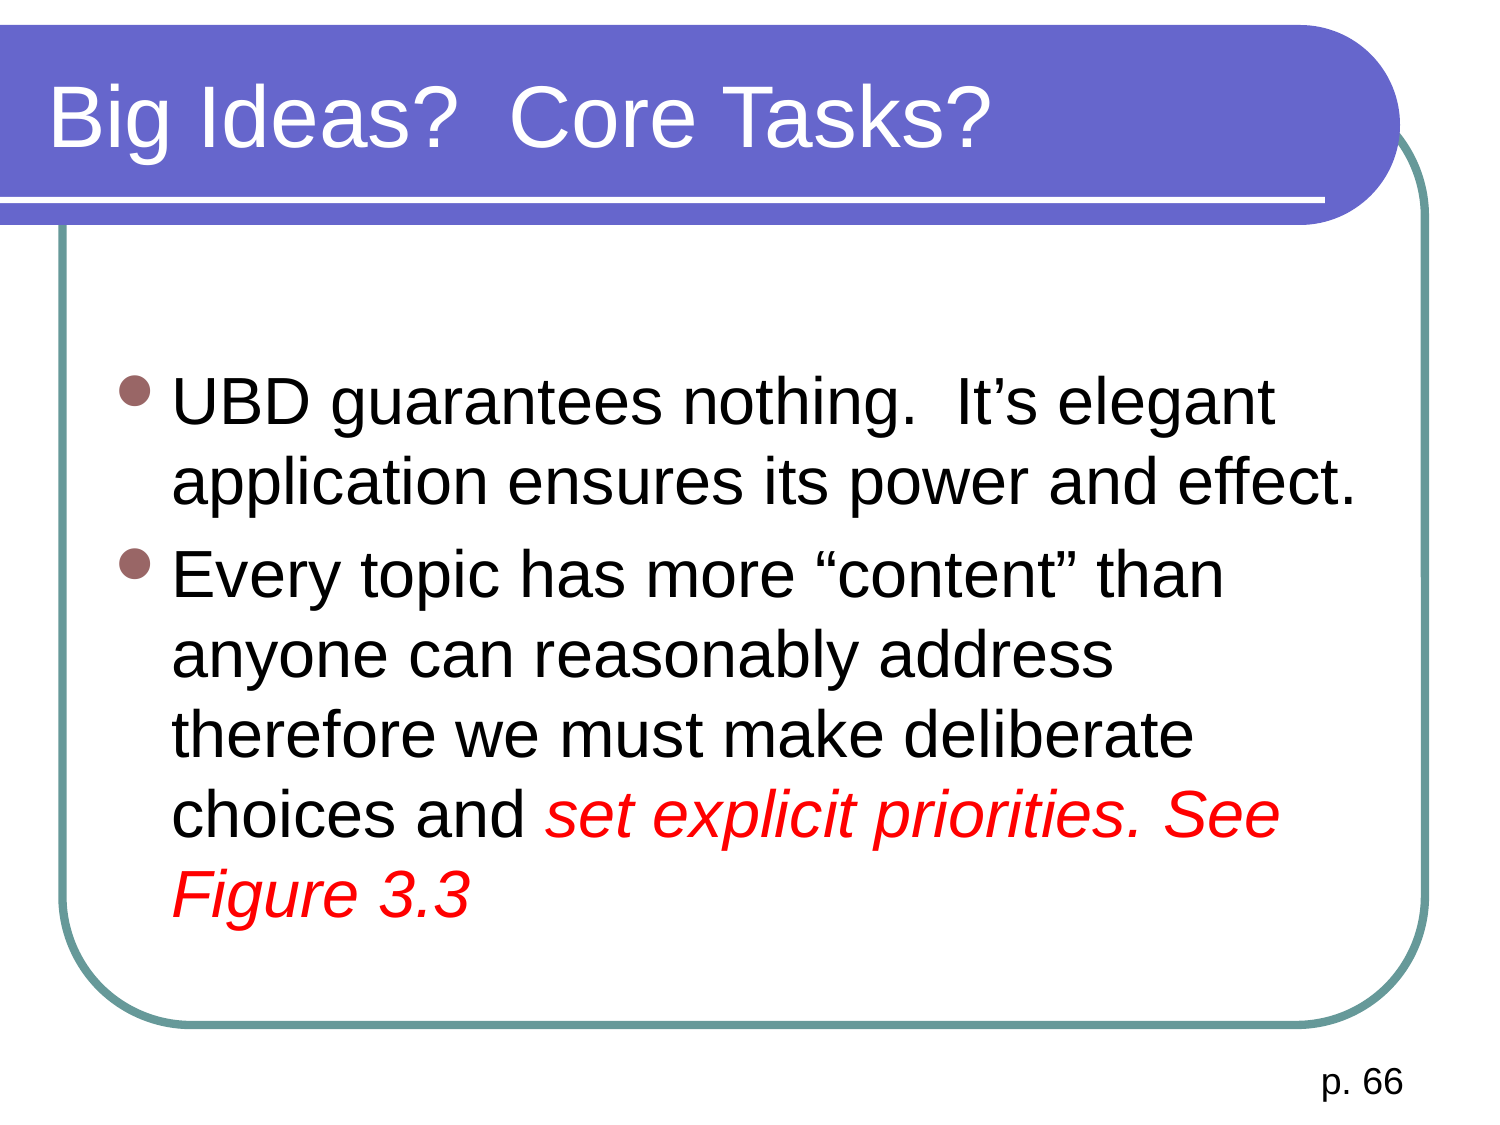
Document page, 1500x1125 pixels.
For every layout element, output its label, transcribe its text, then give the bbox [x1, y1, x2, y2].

list UBD guarantees nothing. It’s elegant application ensures its power and effect. Every topic has more “content” than anyone can reasonably address therefore we must make deliberate choices and set explicit priorities. See Figure 3.3 [99, 349, 1413, 988]
title Big Ideas? Core Tasks? [31, 37, 1348, 188]
text_box p. 66 [1275, 1049, 1450, 1110]
